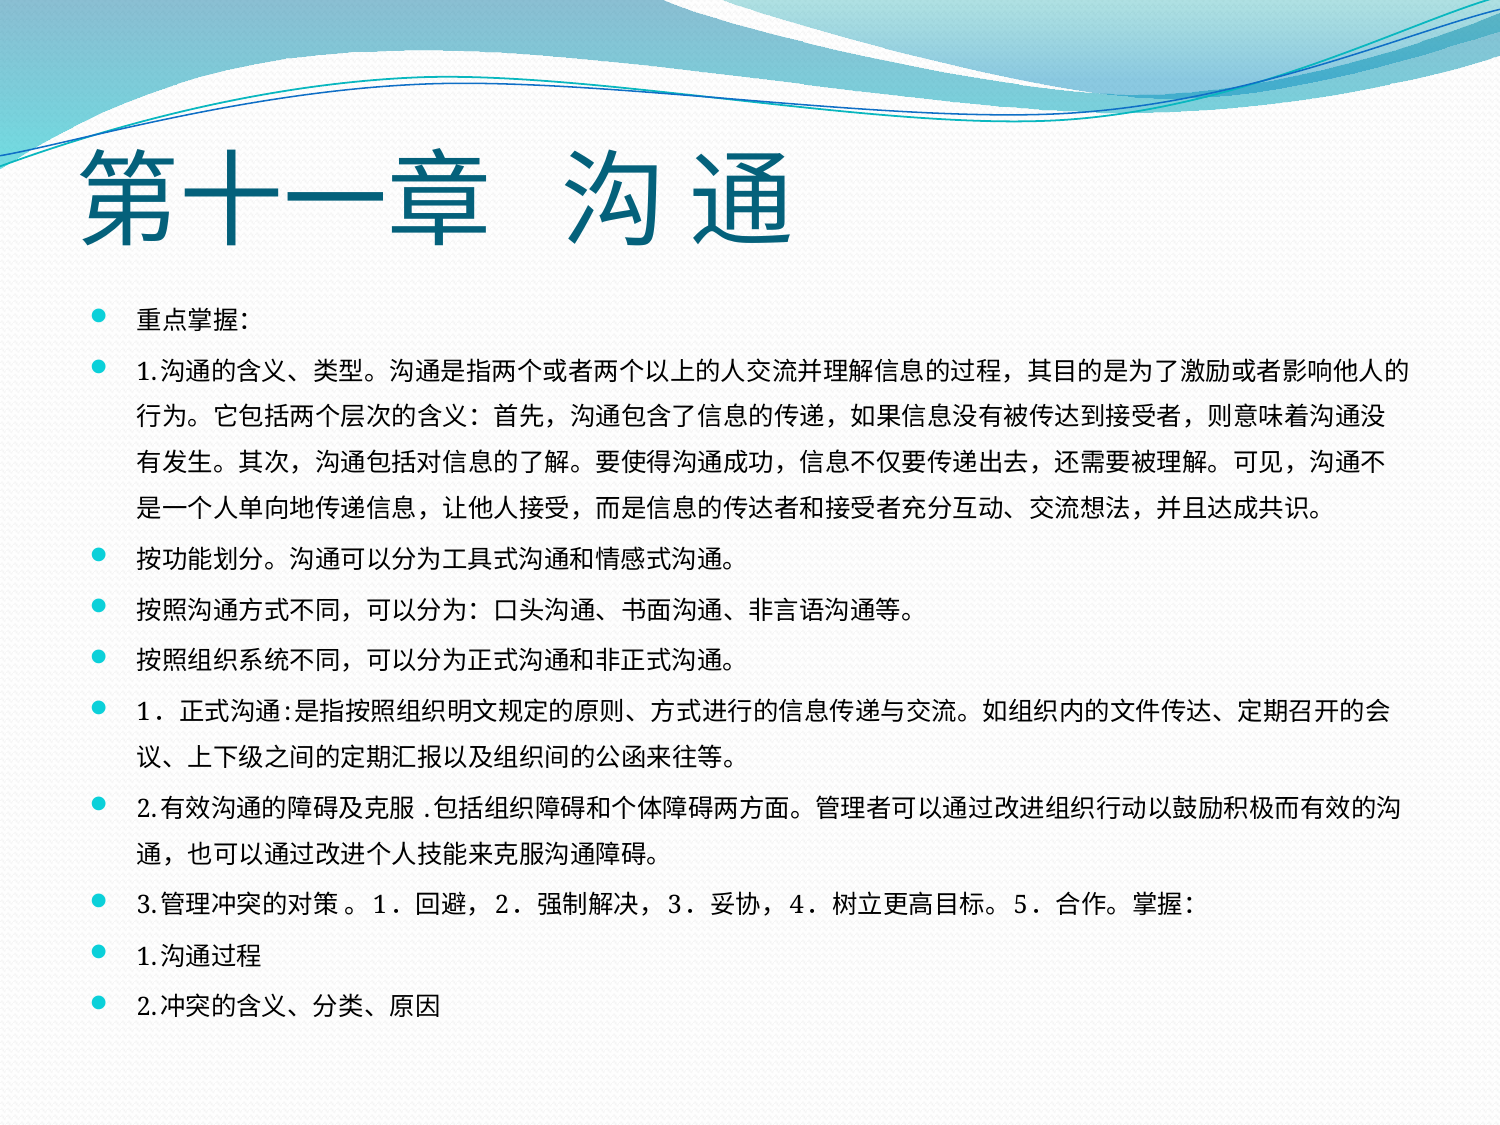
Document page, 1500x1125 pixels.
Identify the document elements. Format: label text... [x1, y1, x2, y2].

list 重点掌握： 1.沟通的含义、类型。沟通是指两个或者两个以上的人交流并理解信息的过程，其目的是为了激励或者影响他人的行为。它包括两个层次的含义：首先，沟通包含了信息的传递，如果信息没有被传达到接受者，则意味着沟通没有发生。其次，沟通包括对信息的了解。要使得沟通成功，信息不仅要传递出去，还需要被理解。可见，沟通不是一个人单向地传递信息，让他人接受，而是信息的传达者和接受者充分互动、交流想法，并且达成共识。 按功能划分。沟通可以分为工具式沟通和情感式沟通。 按照沟通方式不同，可以分为：口头沟通、书面沟通、非言语沟通等。 按照组织系统不同，可以分为正式沟通和非正式沟通。 1．正式沟通:是指按照组织明文规定的原则、方式进行的信息传递与交流。如组织内的文件传达、定期召开的会议、上下级之间的定期汇报以及组织间的公函来往等。 2.有效沟通的障碍及克服 .包括组织障碍和个体障碍两方面。管理者可以通过改进组织行动以鼓励积极而有效的沟通，也可以通过改进个人技能来克服沟通障碍。 3.管理冲突的对策 。1．回避，2．强制解决，3．妥协，4．树立更高目标。5．合作。掌握： 1.沟通过程 2.冲突的含义、分类、原因 [75, 281, 1425, 1038]
title 第十一章 沟 通 [75, 70, 1425, 258]
